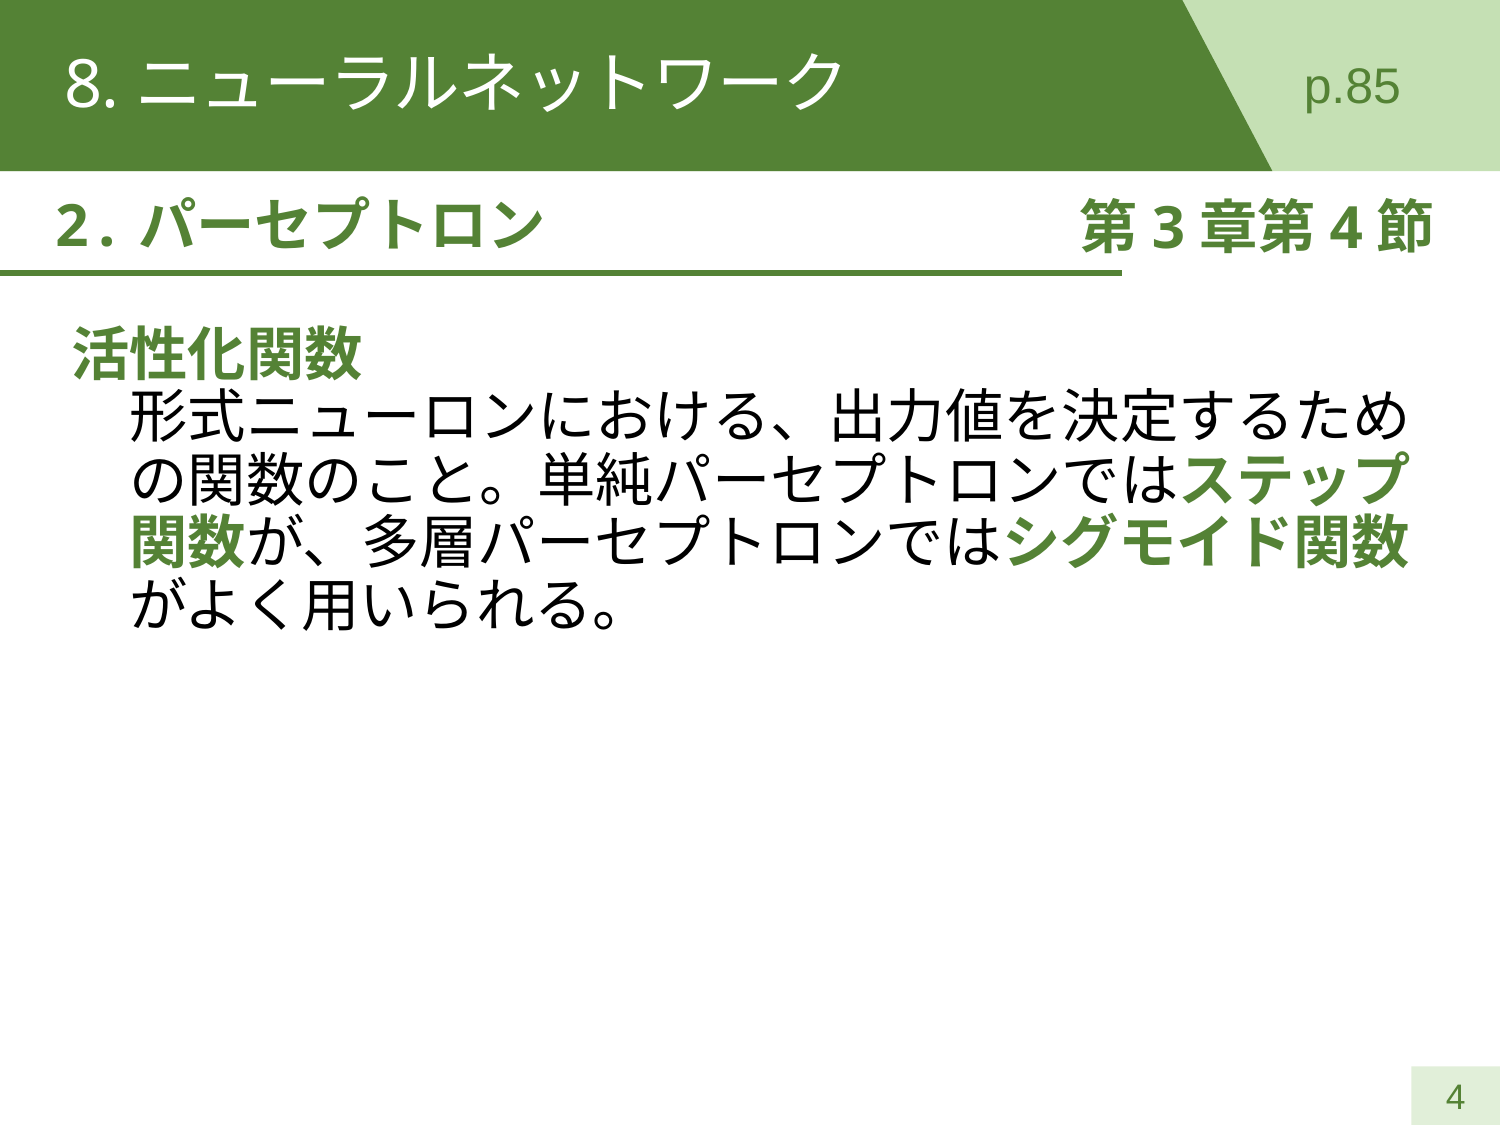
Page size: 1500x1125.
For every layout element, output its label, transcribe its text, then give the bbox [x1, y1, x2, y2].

list 第3章第4節 [1065, 191, 1436, 271]
text_box 活性化関数 形式ニューロンにおける、出力値を決定するため の関数のこと。単純パーセプトロンではステップ 関数が、多層パーセプトロンではシグモイド関数 がよく用いられる。 [71, 324, 1429, 647]
list 2.パーセプトロン [54, 188, 1116, 268]
title 8.ニューラルネットワーク [64, 0, 1270, 172]
list p.85 [1269, 53, 1436, 123]
slide_number 4 [1411, 1065, 1500, 1125]
